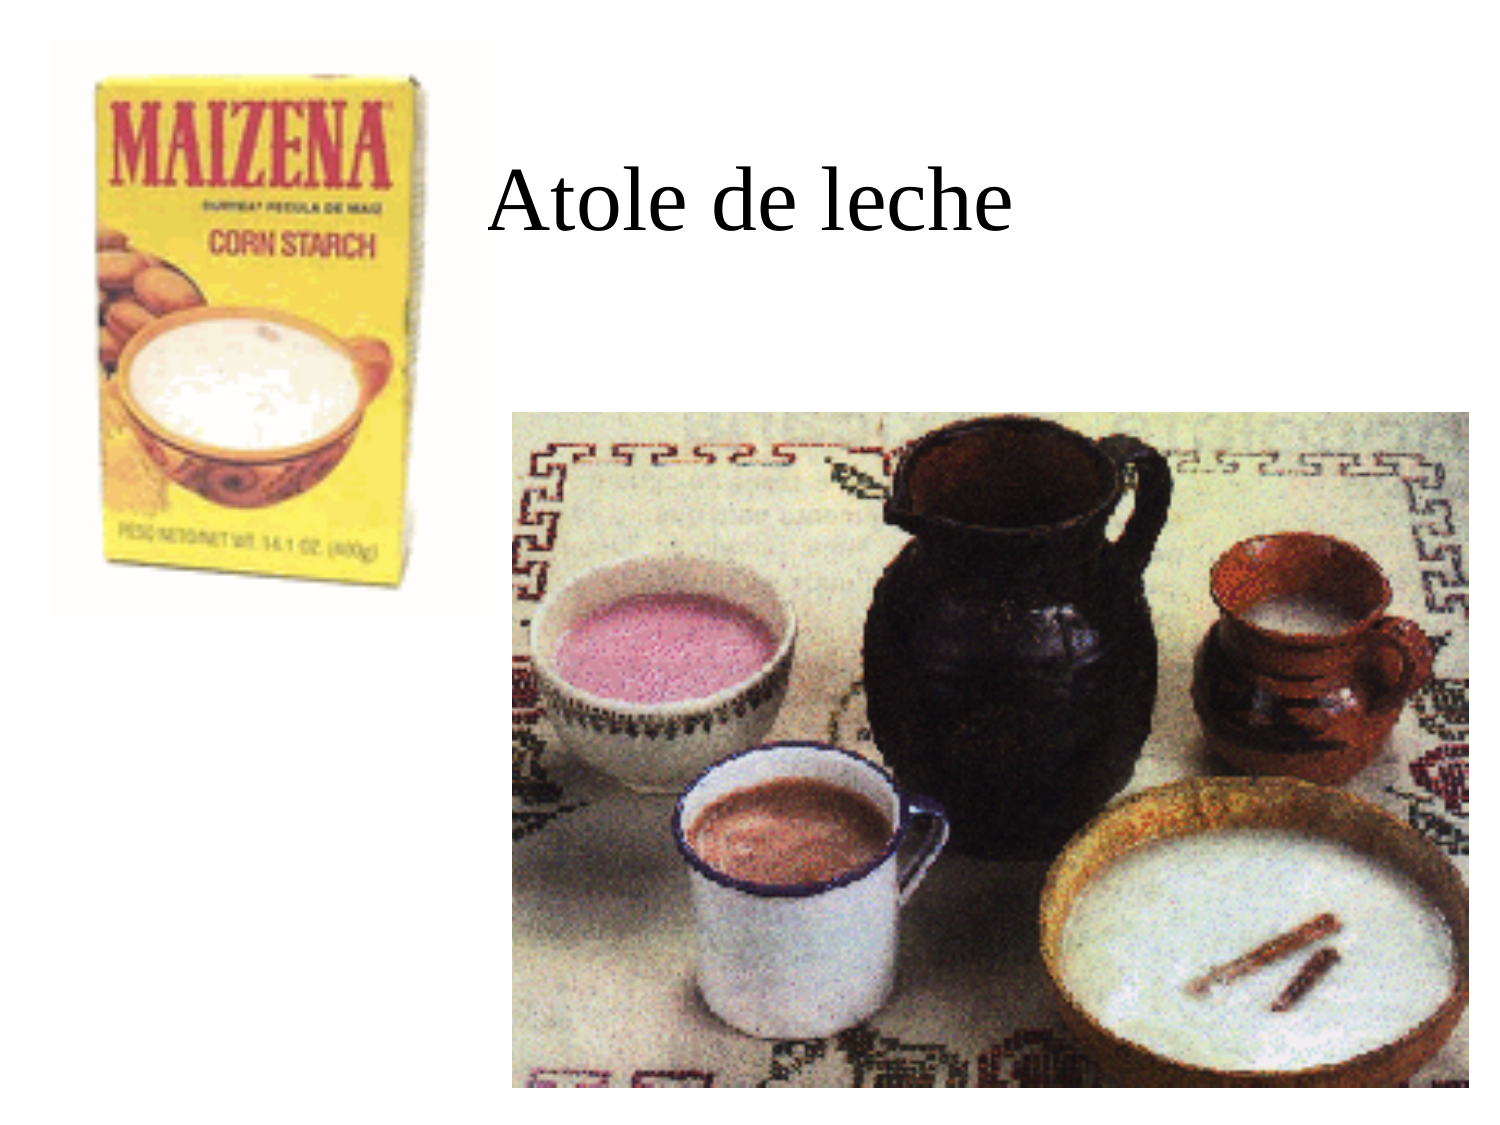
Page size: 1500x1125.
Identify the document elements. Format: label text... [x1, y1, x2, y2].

picture [49, 37, 488, 638]
title Atole de leche [491, 99, 1388, 288]
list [512, 412, 1469, 1088]
